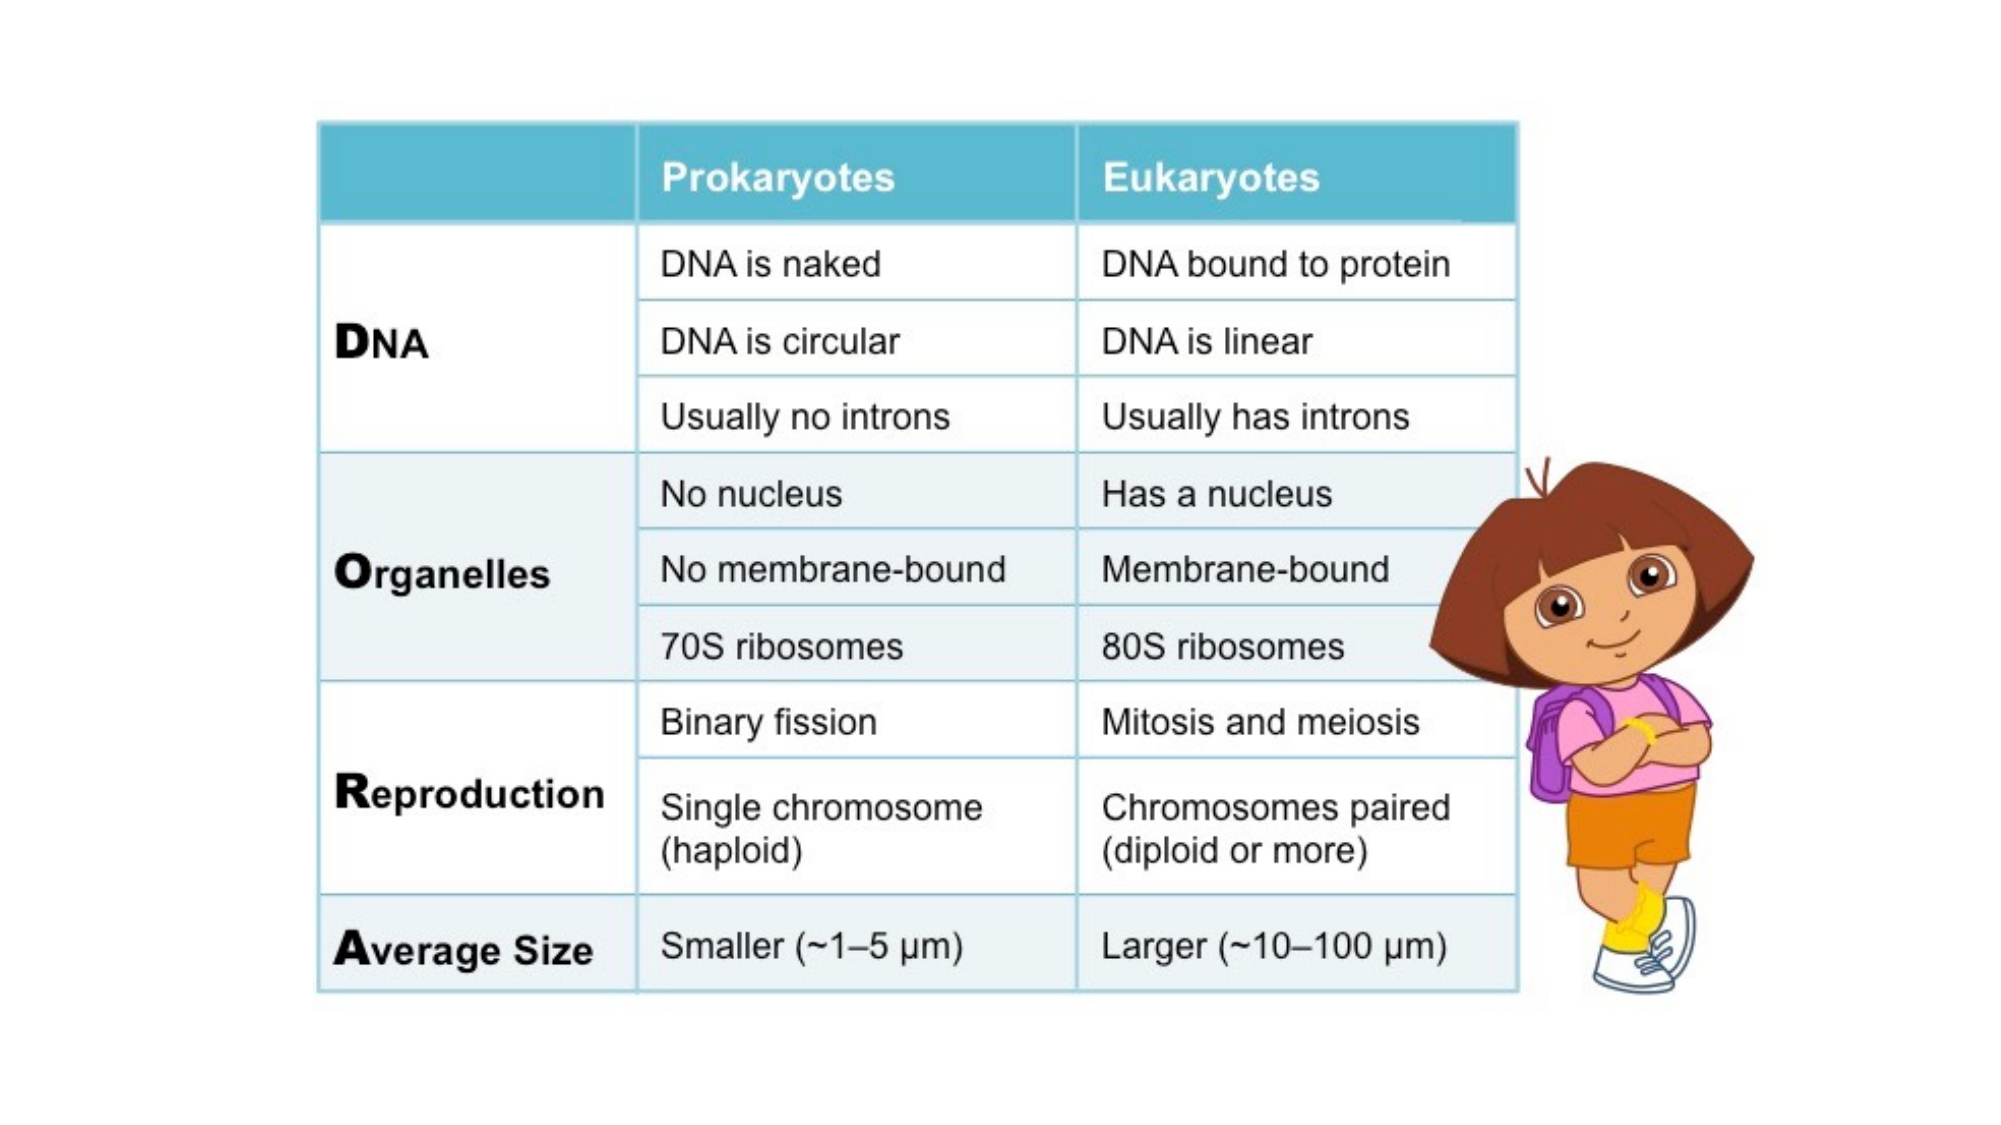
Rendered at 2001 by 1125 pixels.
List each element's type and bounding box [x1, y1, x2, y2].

list [313, 100, 1769, 1018]
